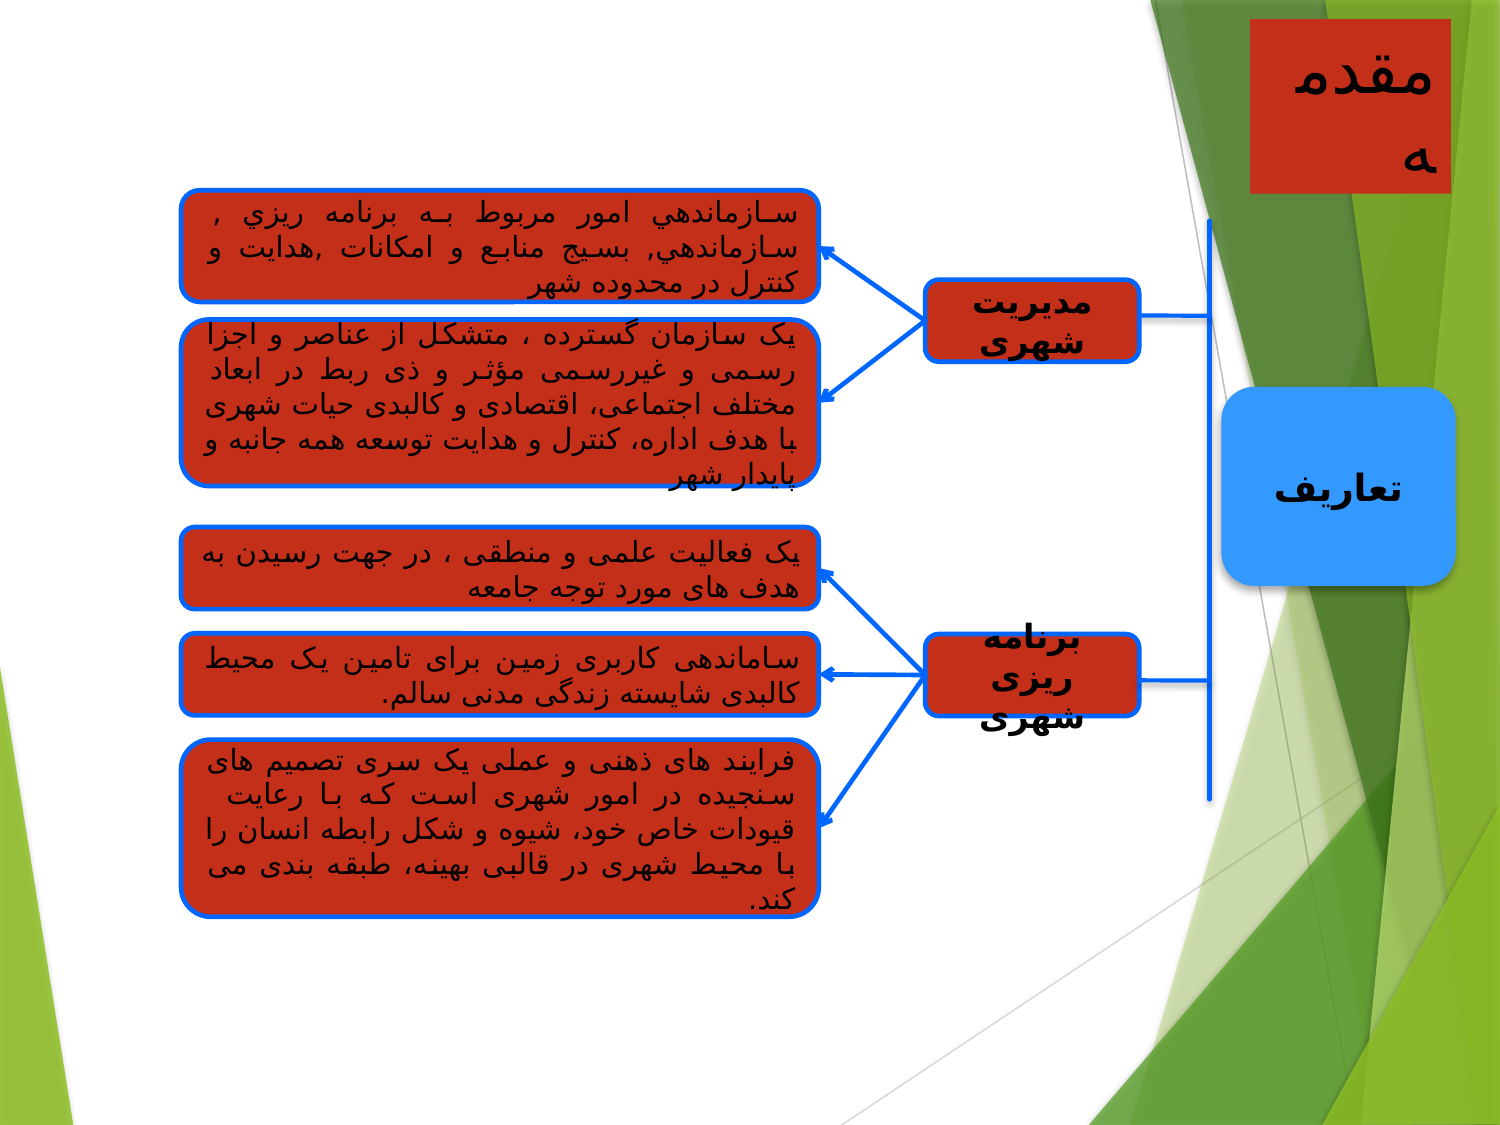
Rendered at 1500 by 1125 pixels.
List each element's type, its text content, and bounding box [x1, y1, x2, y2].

text_box سازماندهي امور مربوط به برنامه ريزي , سازماندهي, بسيج منابع و امکانات ,هدايت و کنترل در محدوده شهر [180, 189, 820, 303]
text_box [818, 245, 926, 320]
text_box ساماندهی کاربری زمین برای تامین یک محیط کالبدی شایسته زندگی مدنی سالم. [179, 632, 813, 717]
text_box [818, 567, 926, 673]
text_box برنامه ‌ریزی شهری [930, 632, 1141, 718]
text_box یک سازمان گسترده ، متشکل از عناصر و اجزا رسمی و غیررسمی مؤثر و ذی ربط در ابعاد مختلف اجتماعی، اقتصادی و کالبدی حیات شهری با هدف اداره، کنترل و هدایت توسعه همه جانبه و پایدار شهر [179, 318, 820, 488]
text_box یک فعالیت علمی و منطقی ، در جهت رسیدن به هدف های مورد توجه جامعه [179, 525, 820, 611]
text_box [818, 320, 926, 404]
text_box تعاریف [1221, 386, 1456, 586]
text_box فرایند های ذهنی و عملی یک سری تصمیم های سنجیده در امور شهری است که با رعایت قیودات خاص خود، شیوه و شکل رابطه انسان را با محیط شهری در قالبی بهینه، طبقه بندی می کند. [180, 738, 820, 918]
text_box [818, 674, 926, 829]
text_box مقدمه [1250, 19, 1451, 194]
text_box مدیریت شهری [929, 278, 1141, 363]
